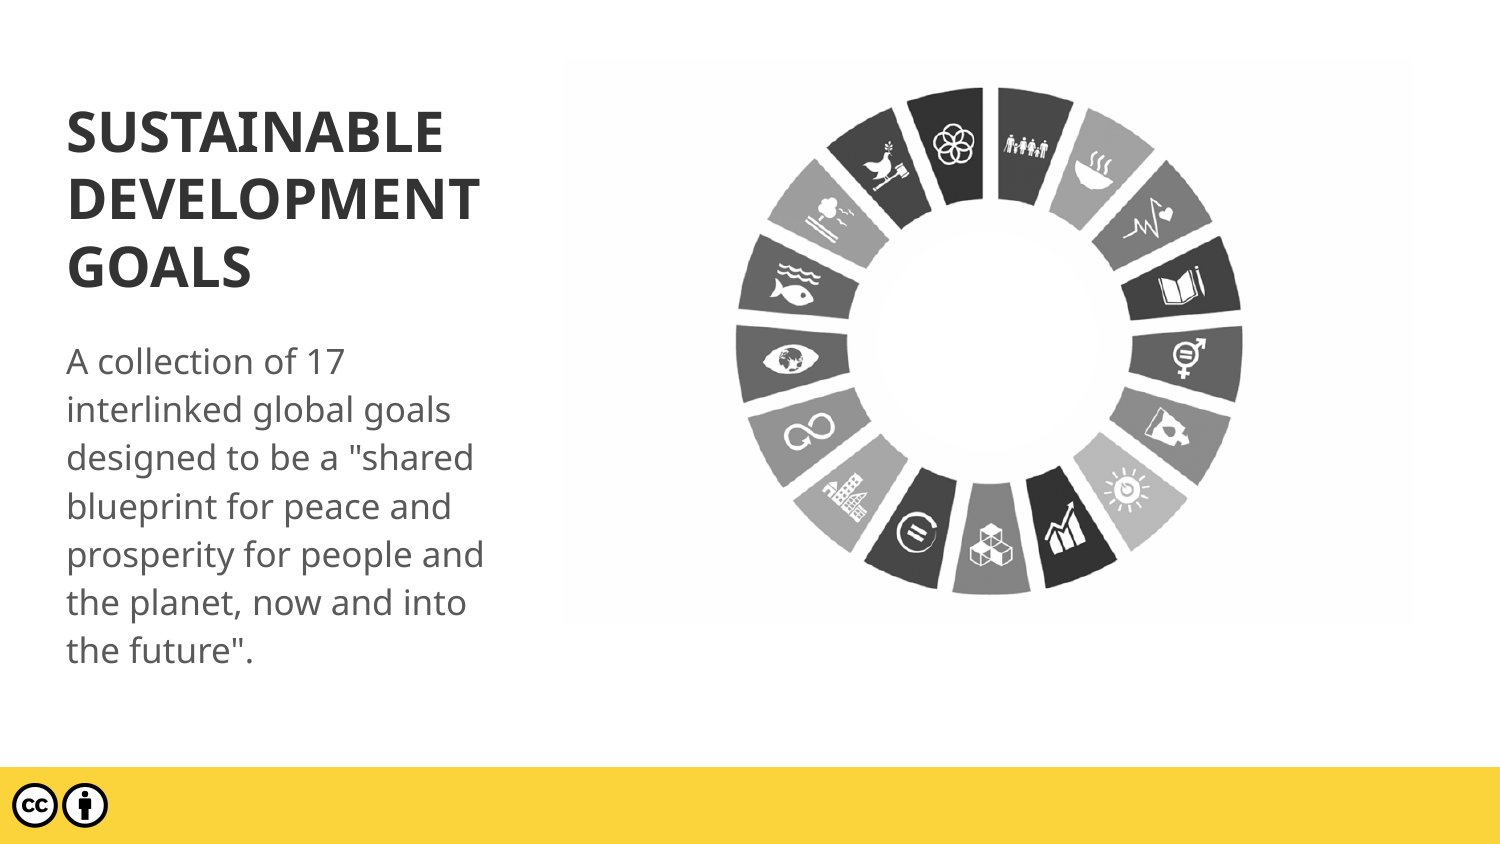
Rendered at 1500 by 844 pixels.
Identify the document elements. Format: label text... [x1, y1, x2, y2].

picture [564, 58, 1412, 624]
picture [12, 783, 58, 828]
title SUSTAINABLE DEVELOPMENT GOALS [51, 81, 512, 278]
picture [62, 783, 108, 828]
text_box A collection of 17 interlinked global goals designed to be a "shared blueprint for peace and prosperity for people and the planet, now and into the future". [51, 318, 512, 687]
